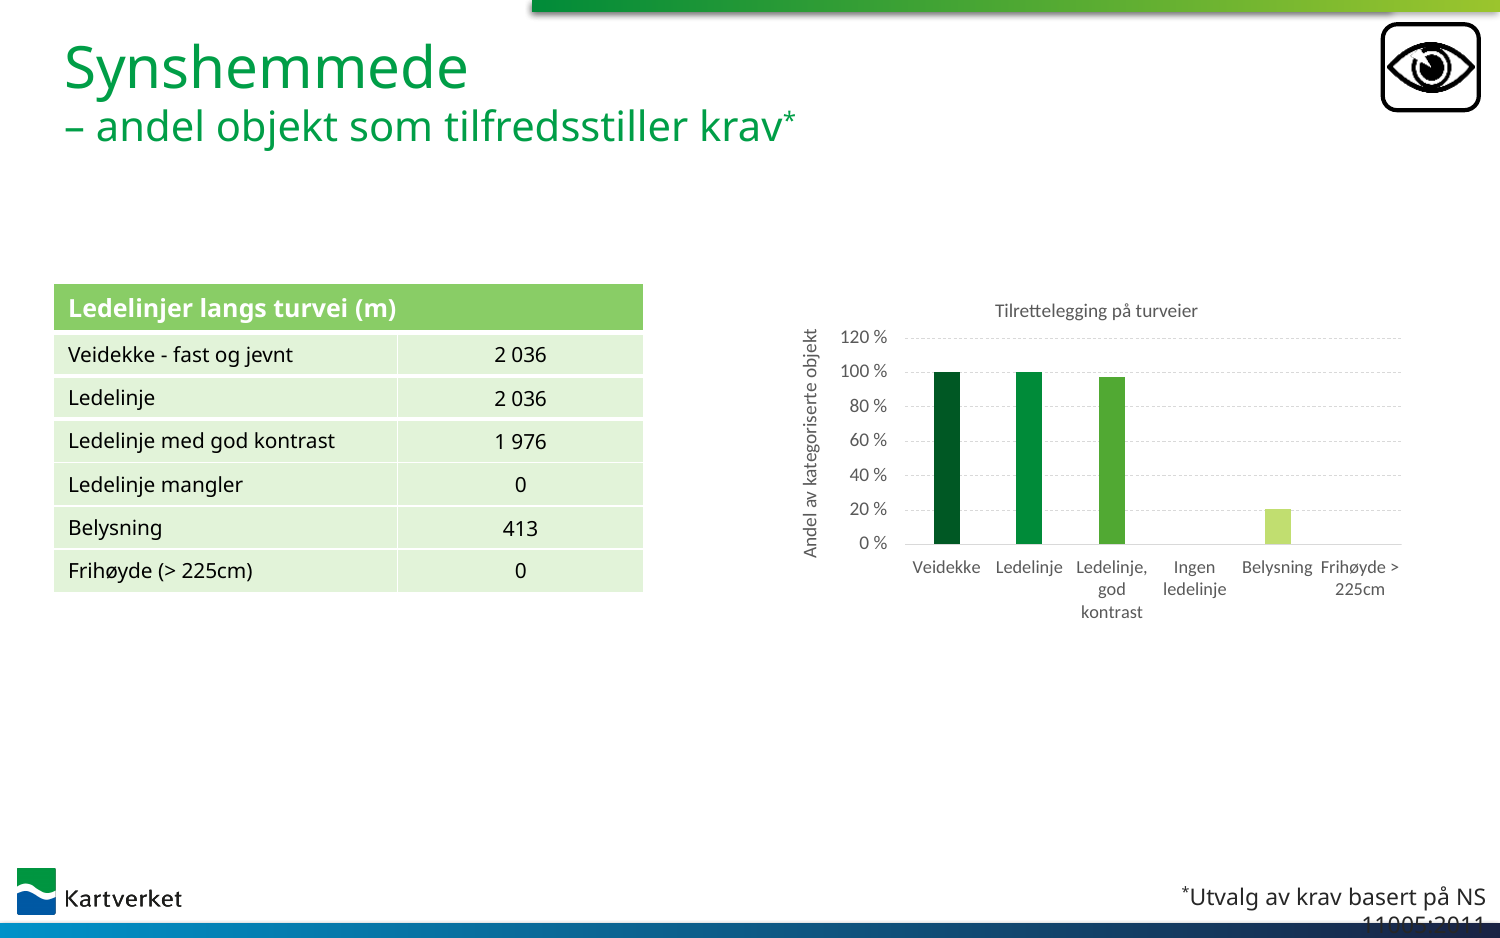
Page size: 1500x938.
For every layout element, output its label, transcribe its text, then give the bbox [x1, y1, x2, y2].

table_cell Ledelinje [54, 378, 397, 417]
table_cell 0 [398, 550, 643, 592]
table_cell Frihøyde (> 225cm) [54, 550, 397, 592]
picture [791, 291, 1402, 630]
table_cell 1 976 [398, 421, 643, 462]
table_cell Ledelinje mangler [54, 463, 397, 505]
table_header Ledelinjer langs turvei (m) [54, 284, 643, 330]
table_cell 413 [398, 507, 643, 548]
table_cell 2 036 [398, 335, 643, 374]
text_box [1382, 24, 1480, 111]
table_cell 0 [398, 463, 643, 505]
text_box Synshemmede – andel objekt som tilfredsstiller krav* [49, 24, 1431, 158]
table_cell 2 036 [398, 378, 643, 417]
table_cell Belysning [54, 507, 397, 548]
text_box *Utvalg av krav basert på NS 11005:2011 [1068, 873, 1500, 938]
table_cell Ledelinje med god kontrast [54, 421, 397, 462]
table_cell Veidekke - fast og jevnt [54, 335, 397, 374]
